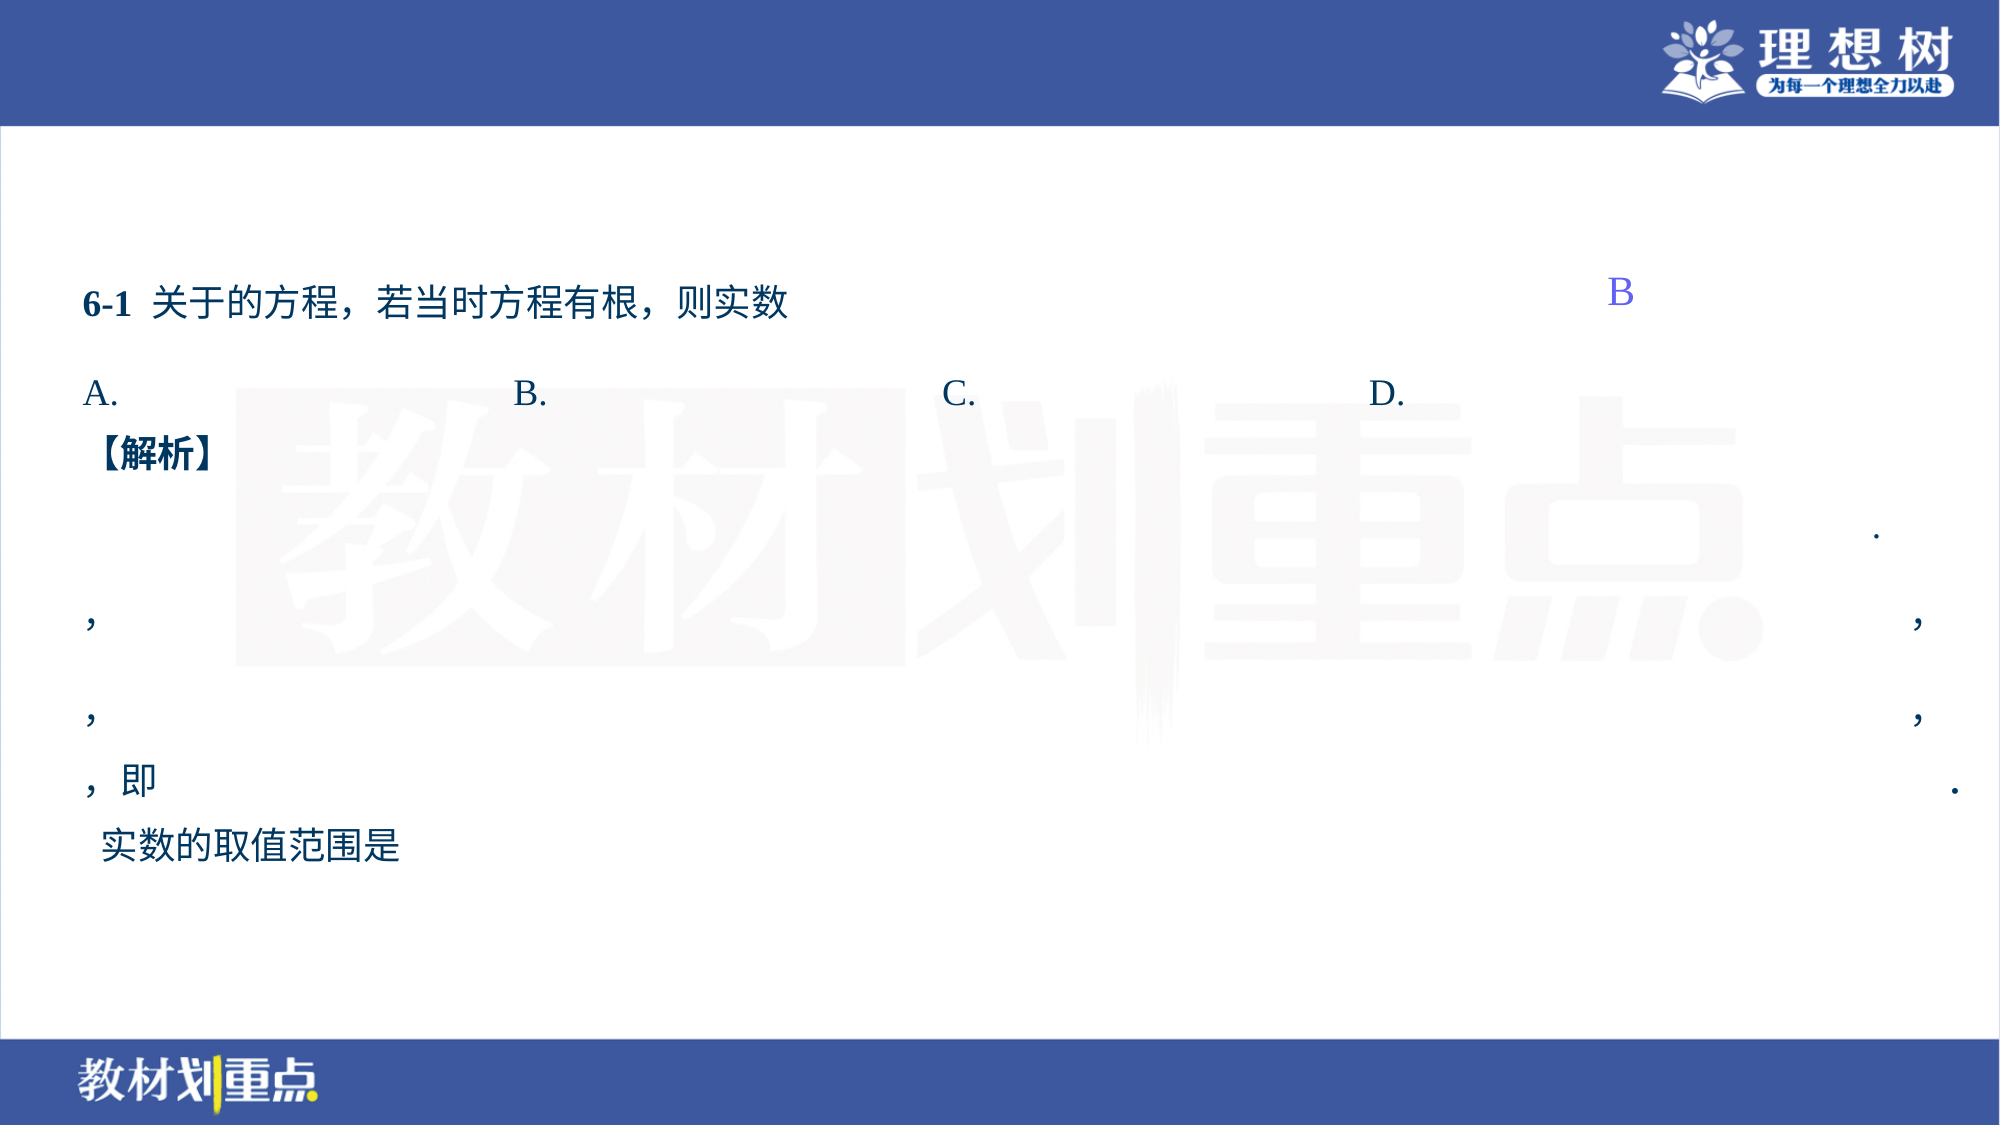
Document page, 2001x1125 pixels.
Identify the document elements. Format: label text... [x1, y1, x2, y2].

text_box B [1592, 261, 1651, 312]
picture [0, 0, 2000, 1125]
